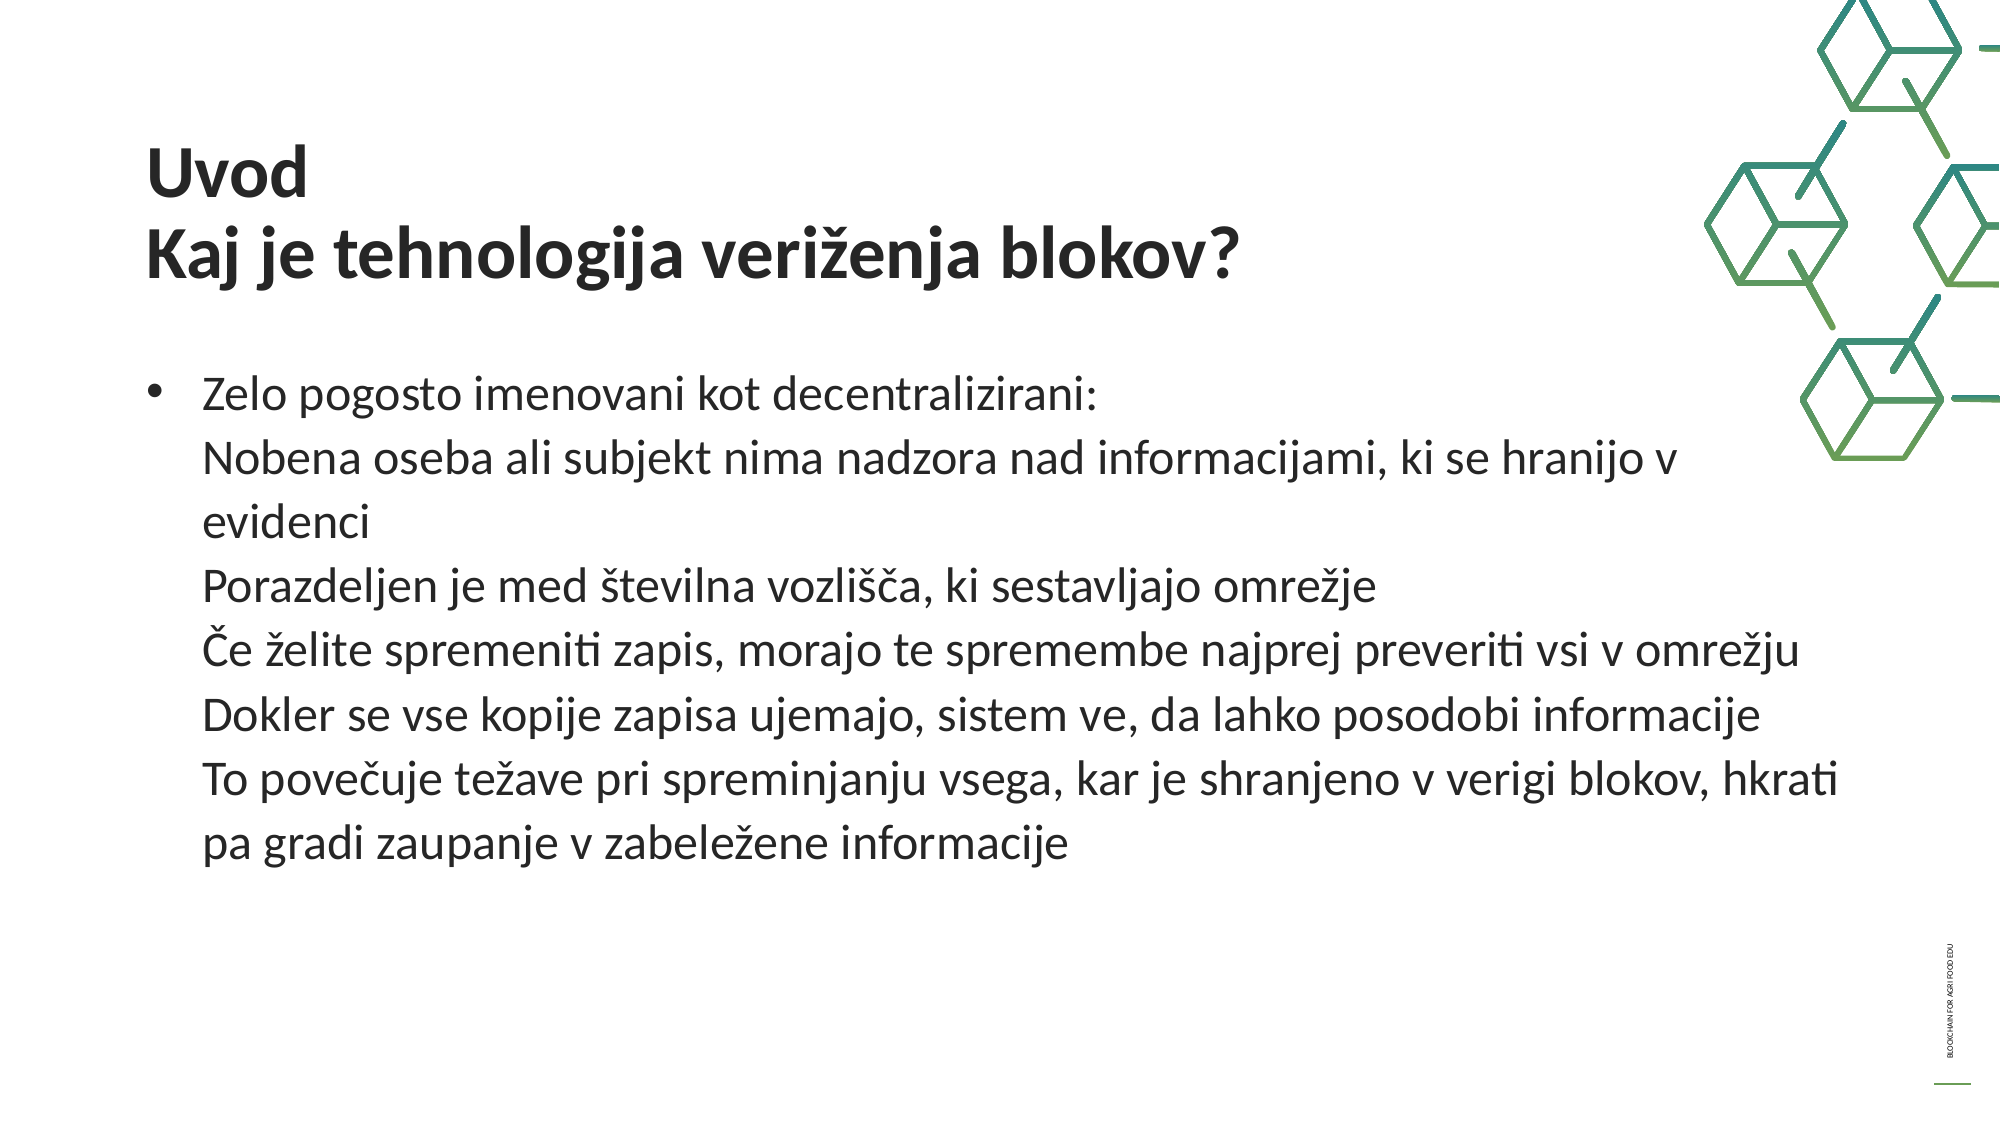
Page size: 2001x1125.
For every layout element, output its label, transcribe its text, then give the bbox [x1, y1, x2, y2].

list Zelo pogosto imenovani kot decentralizirani: Nobena oseba ali subjekt nima nadzora nad informacijami, ki se hranijo v evidenci Porazdeljen je med številna vozlišča, ki sestavljajo omrežje Če želite spremeniti zapis, morajo te spremembe najprej preveriti vsi v omrežju Dokler se vse kopije zapisa ujemajo, sistem ve, da lahko posodobi informacije To povečuje težave pri spreminjanju vsega, kar je shranjeno v verigi blokov, hkrati pa gradi zaupanje v zabeležene informacije [130, 348, 1869, 1035]
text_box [1703, 0, 2000, 462]
list Uvod Kaj je tehnologija veriženja blokov? [130, 124, 1698, 337]
